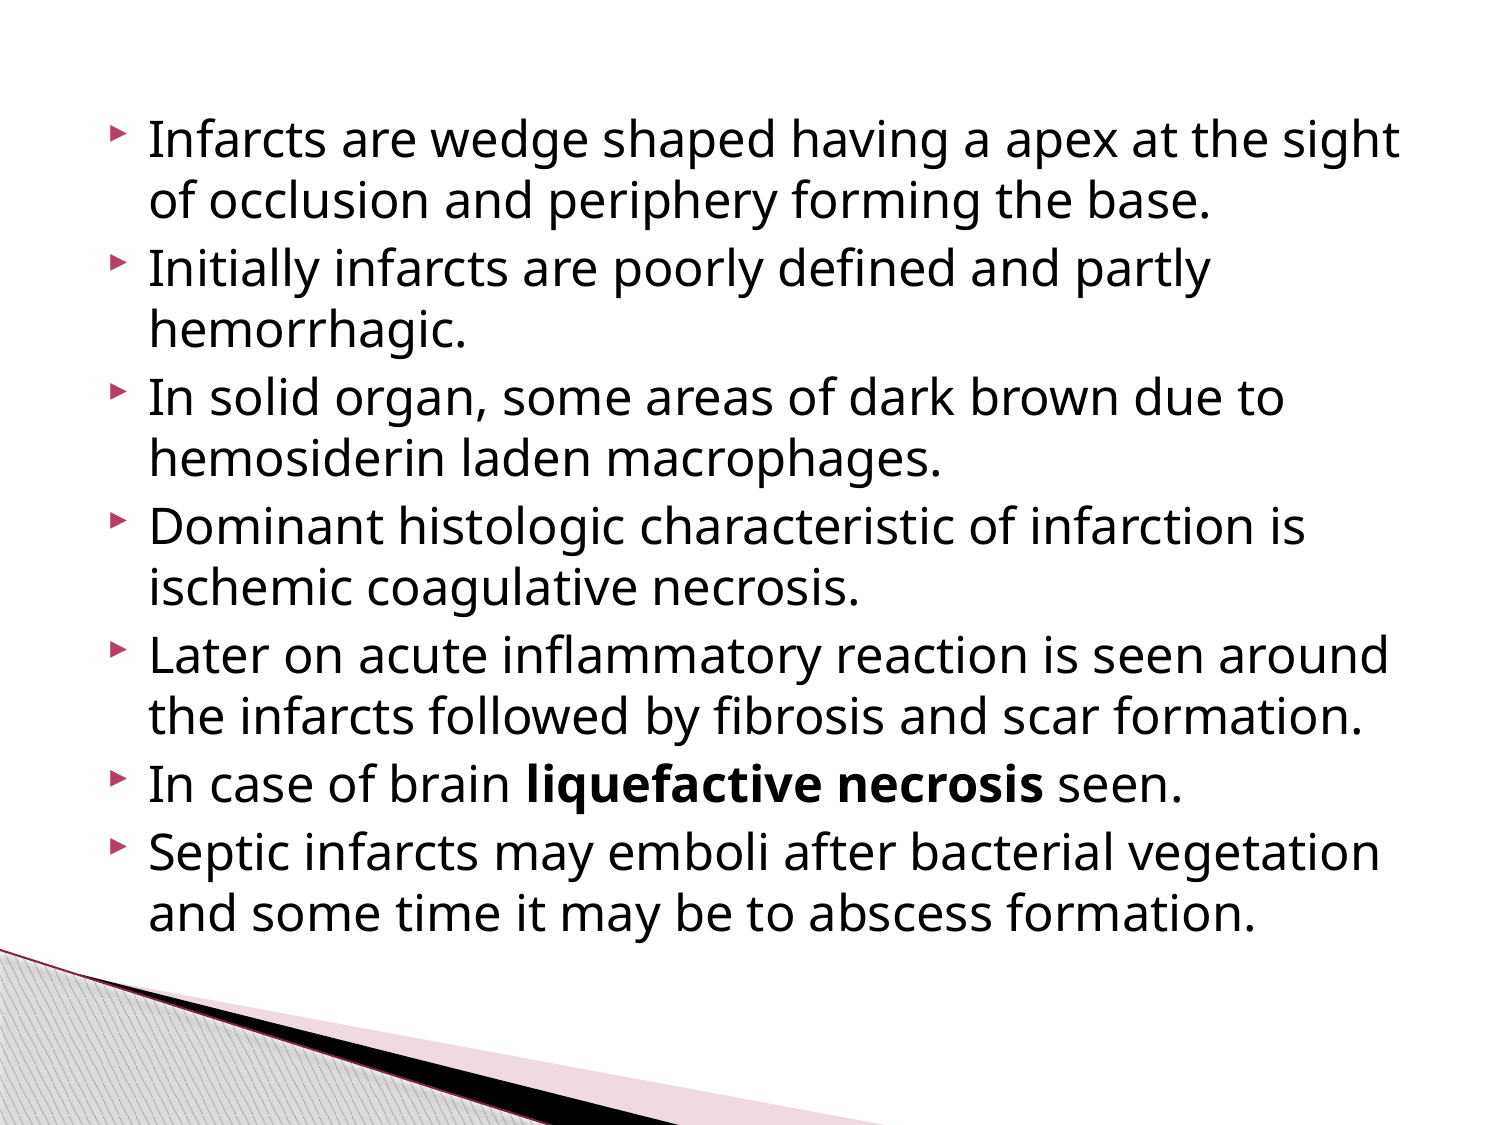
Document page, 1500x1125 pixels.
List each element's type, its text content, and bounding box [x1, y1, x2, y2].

list Infarcts are wedge shaped having a apex at the sight of occlusion and periphery forming the base. Initially infarcts are poorly defined and partly hemorrhagic. In solid organ, some areas of dark brown due to hemosiderin laden macrophages. Dominant histologic characteristic of infarction is ischemic coagulative necrosis. Later on acute inflammatory reaction is seen around the infarcts followed by fibrosis and scar formation. In case of brain liquefactive necrosis seen. Septic infarcts may emboli after bacterial vegetation and some time it may be to abscess formation. [75, 99, 1425, 986]
